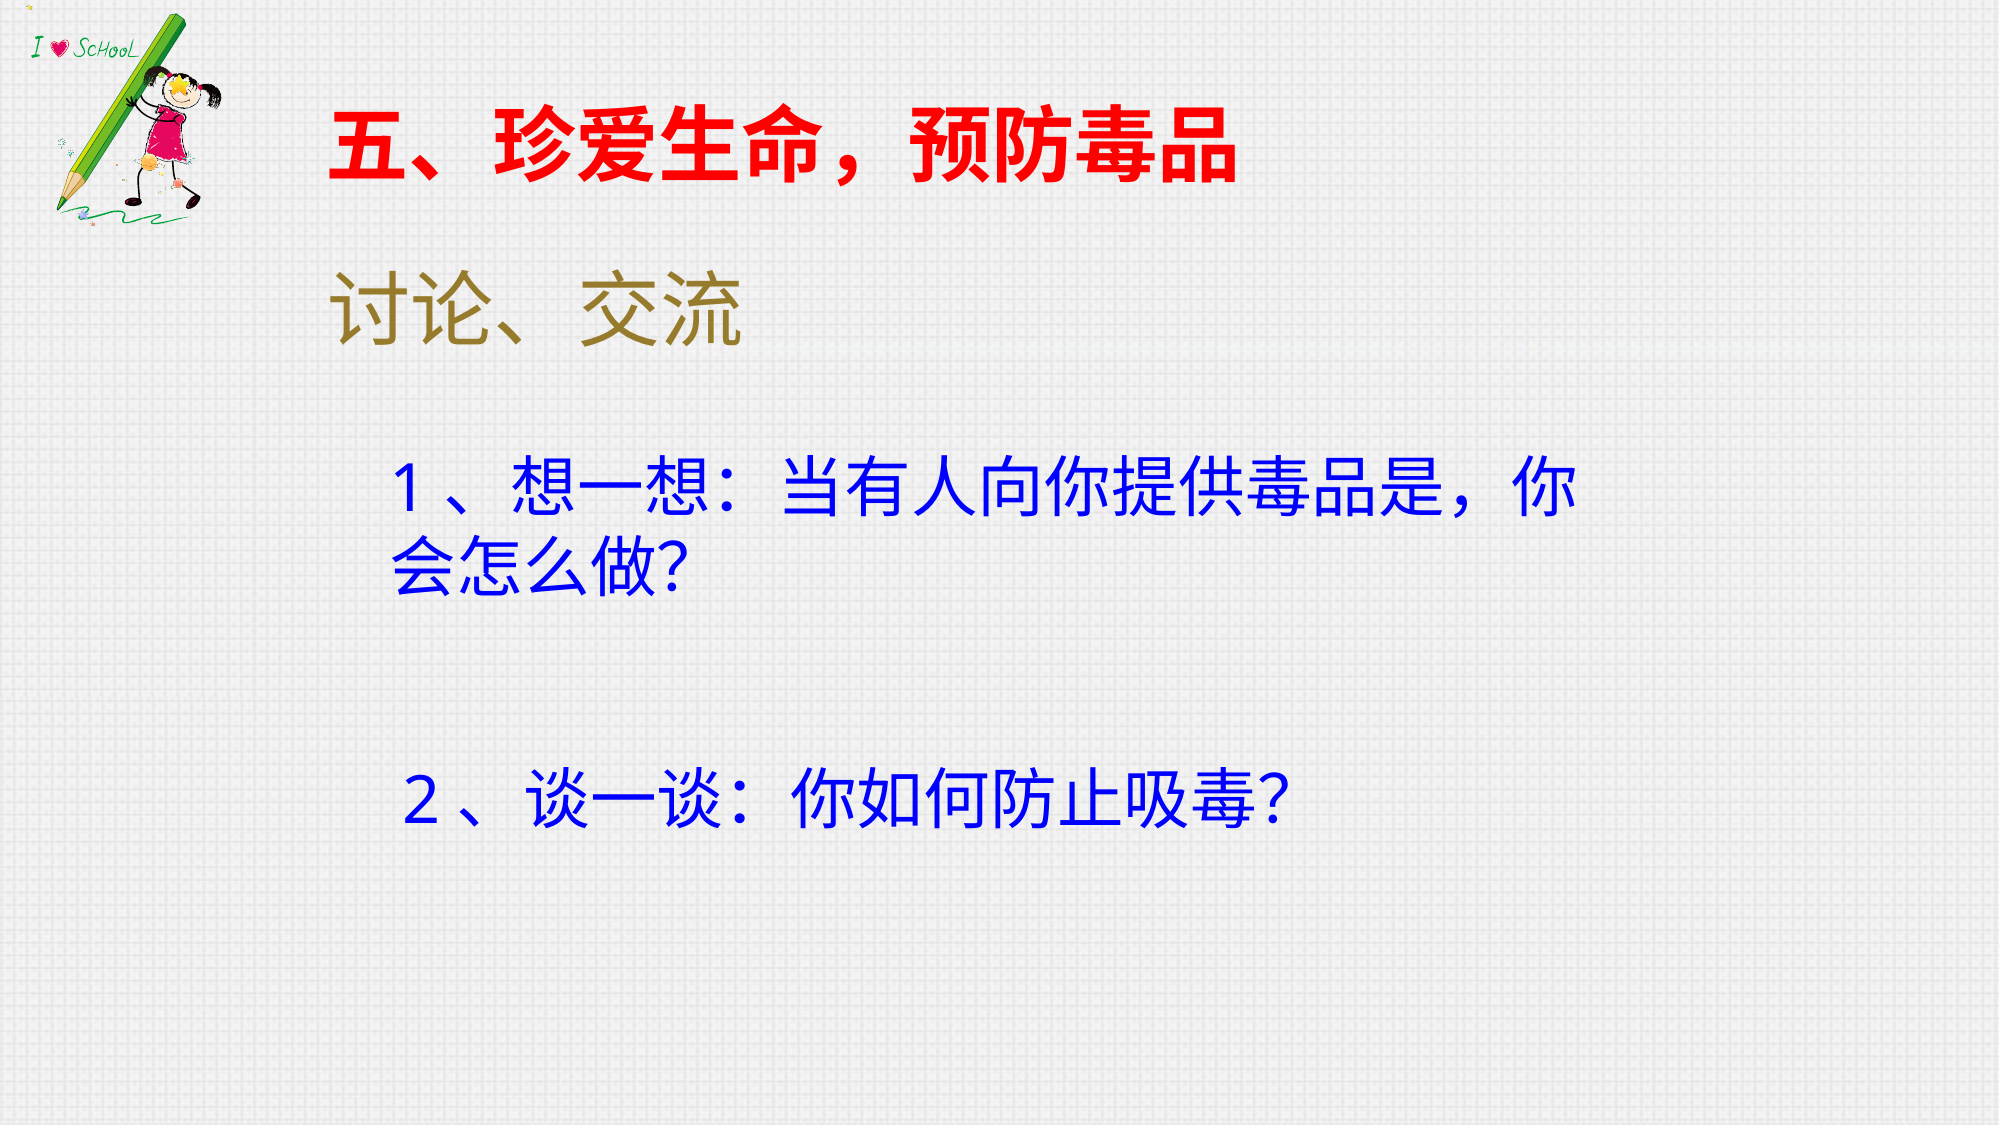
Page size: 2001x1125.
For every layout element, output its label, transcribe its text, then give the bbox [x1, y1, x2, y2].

text_box 2、谈一谈：你如何防止吸毒？ [387, 749, 1450, 845]
text_box 讨论、交流 [312, 249, 775, 365]
title 五、珍爱生命，预防毒品 [166, 62, 1401, 200]
picture [0, 0, 1999, 1125]
text_box 1、想一想：当有人向你提供毒品是，你会怎么做？ [375, 437, 1625, 613]
